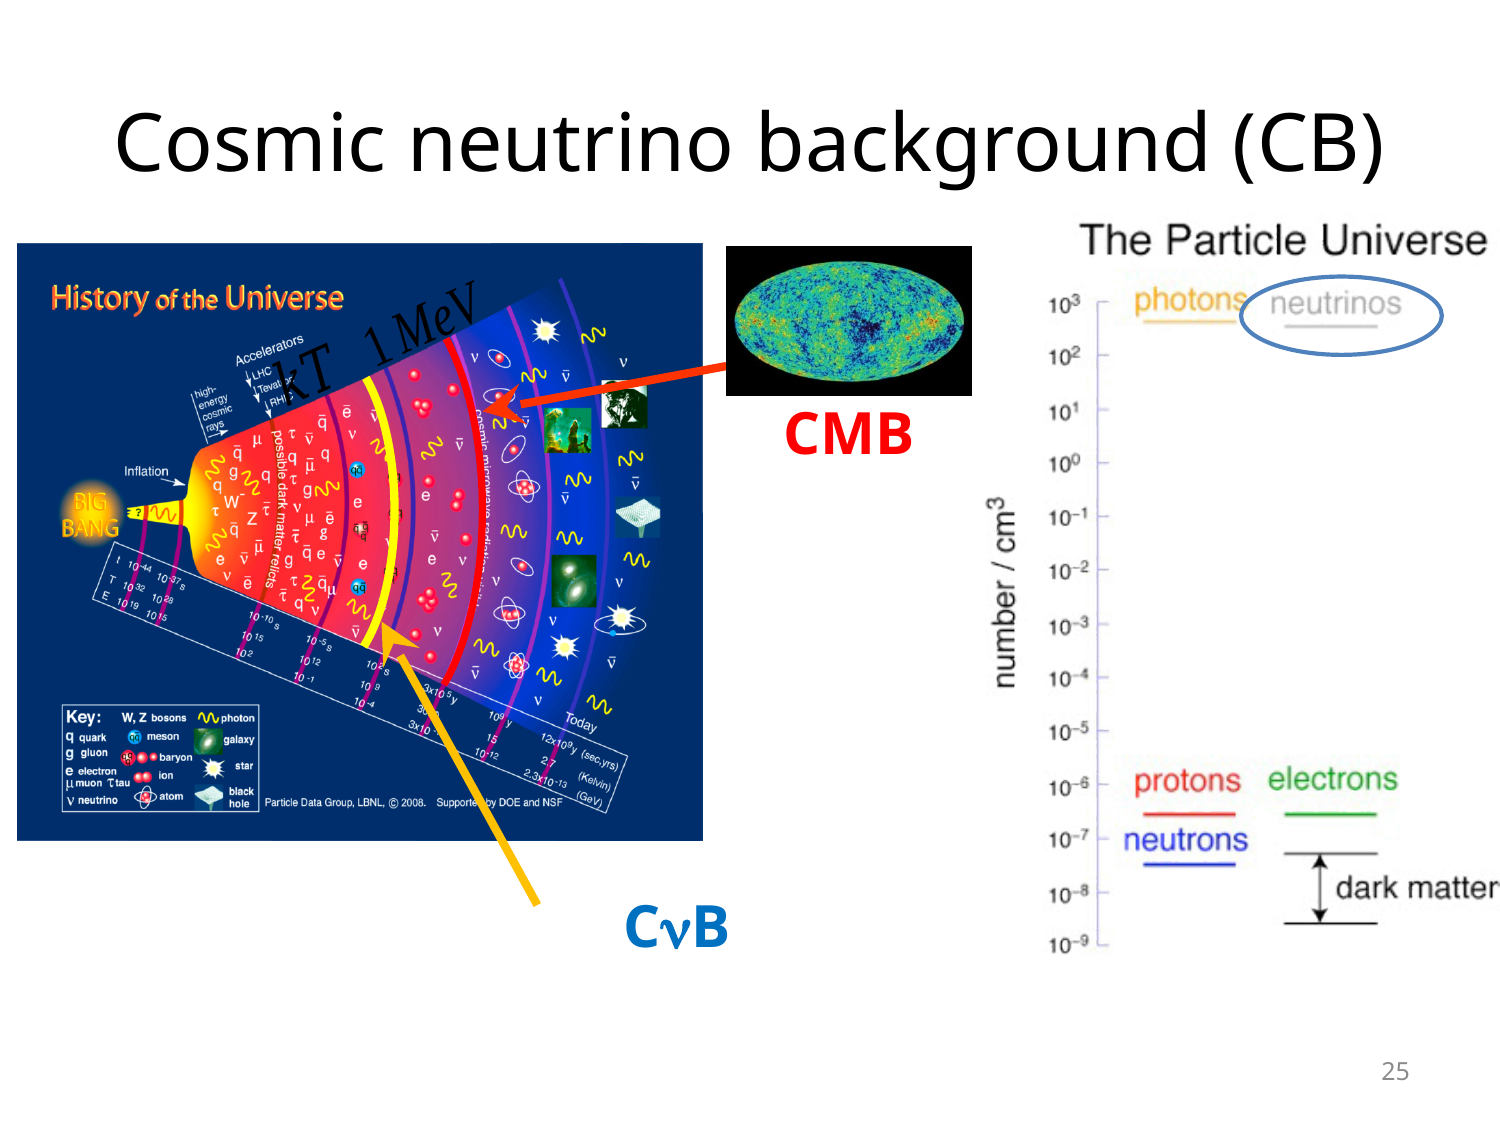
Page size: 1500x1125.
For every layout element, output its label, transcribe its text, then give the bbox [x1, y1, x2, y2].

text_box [17, 243, 966, 906]
picture [971, 212, 1500, 964]
slide_number 25 [1074, 1042, 1425, 1103]
